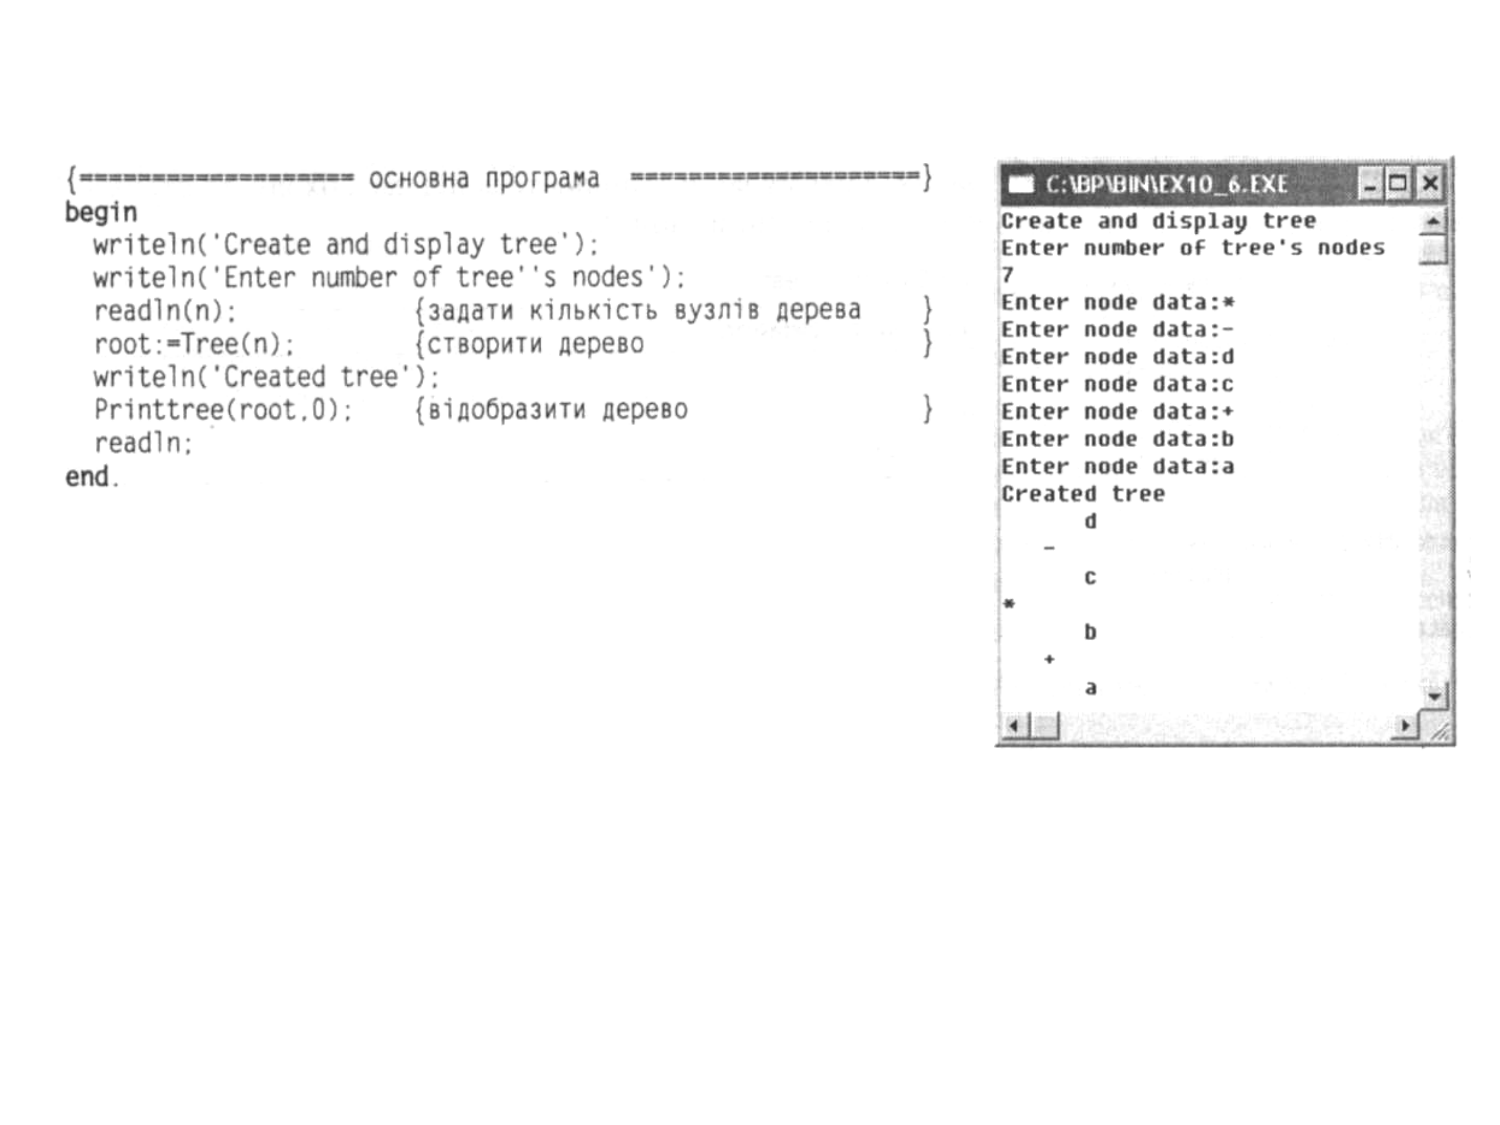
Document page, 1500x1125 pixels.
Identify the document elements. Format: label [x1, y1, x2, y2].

picture [29, 125, 1471, 752]
